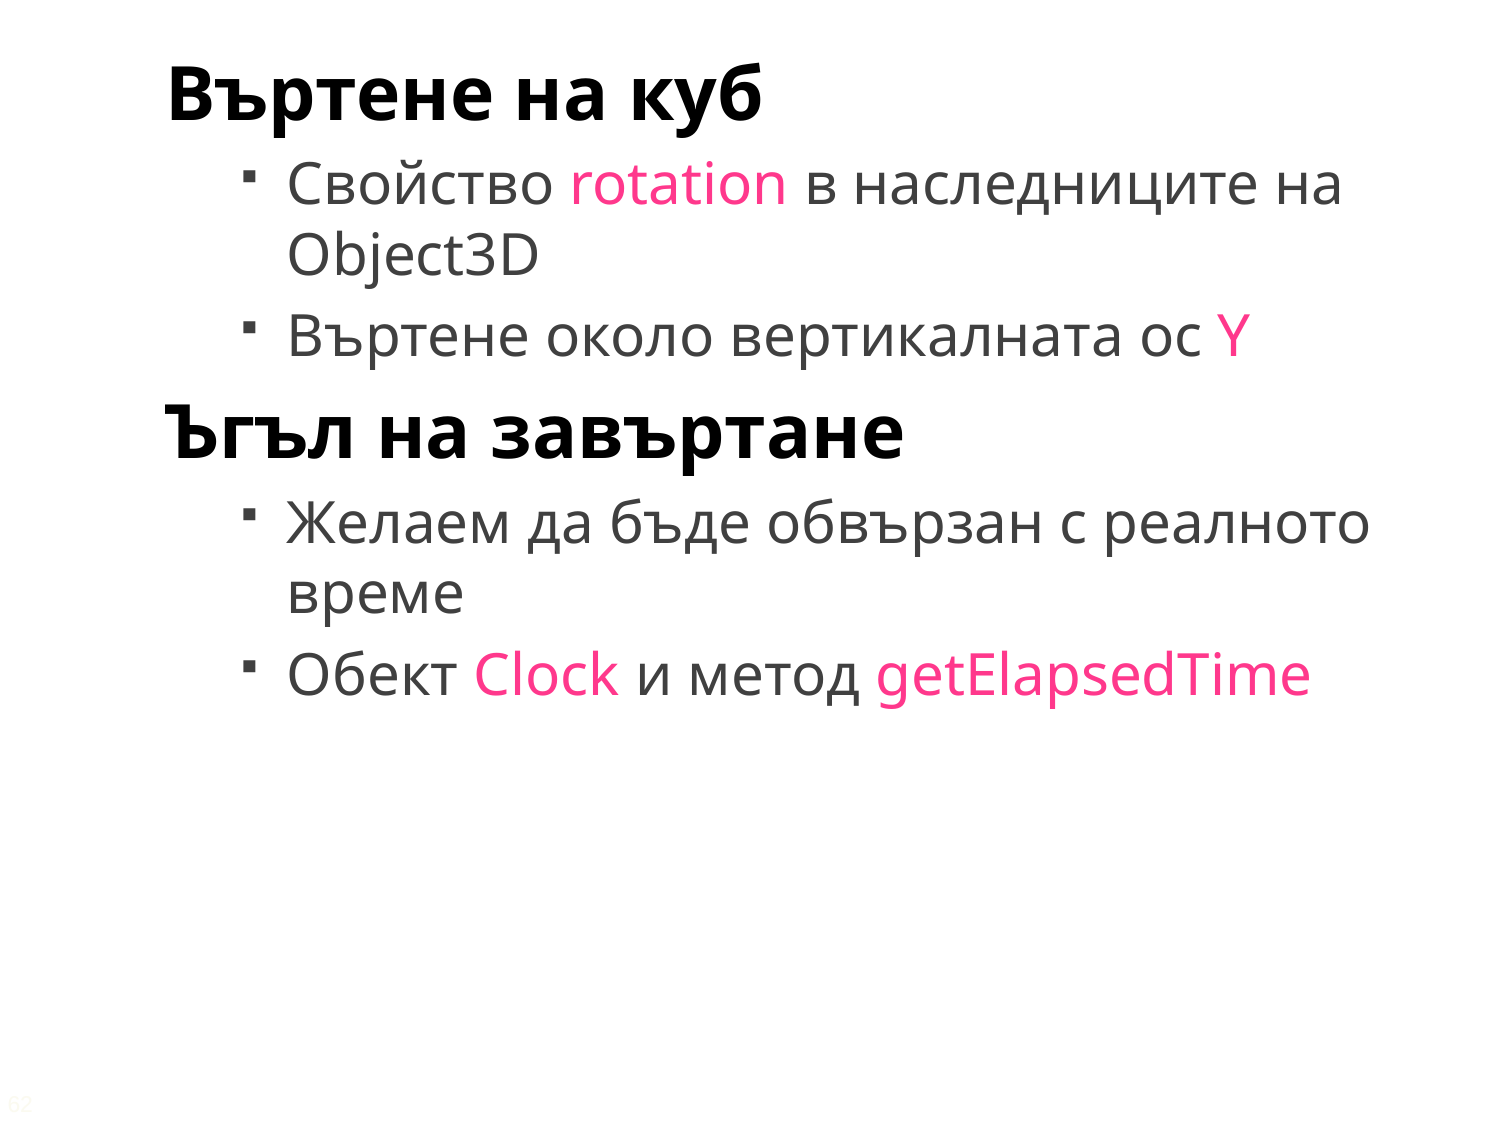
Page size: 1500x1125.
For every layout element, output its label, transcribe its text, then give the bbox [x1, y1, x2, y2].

list Въртене на куб Свойство rotation в наследниците на Object3D Въртене около вертикалната ос Y Ъгъл на завъртане Желаем да бъде обвързан с реалното време Обект Clock и метод getElapsedTime [150, 37, 1488, 1113]
